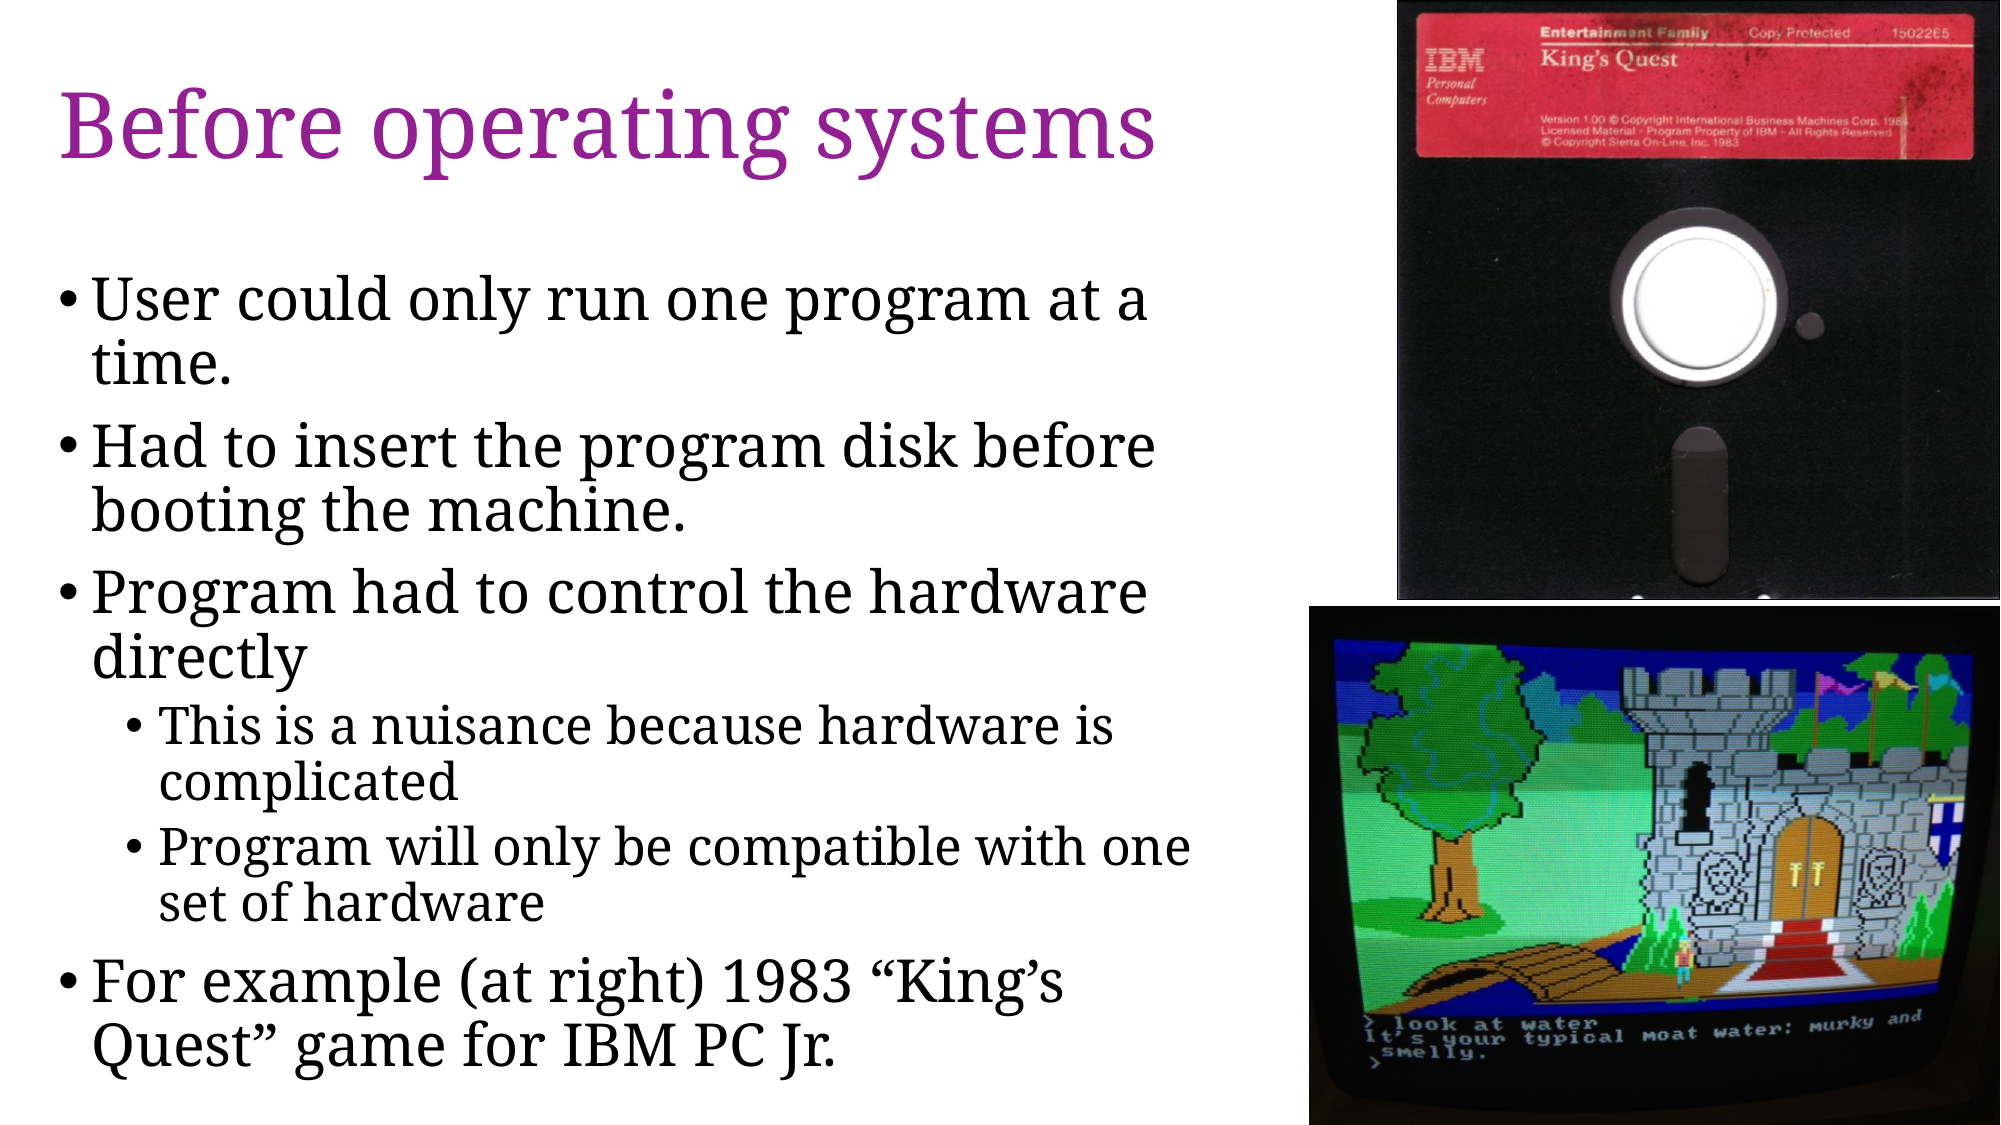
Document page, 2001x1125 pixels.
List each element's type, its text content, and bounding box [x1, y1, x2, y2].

picture [1309, 606, 2000, 1125]
list User could only run one program at a time. Had to insert the program disk before booting the machine. Program had to control the hardware directly This is a nuisance because hardware is complicated Program will only be compatible with one set of hardware For example (at right) 1983 “King’s Quest” game for IBM PC Jr. [43, 261, 1269, 1091]
title Before operating systems [43, 25, 1348, 232]
picture [1397, 0, 2000, 600]
